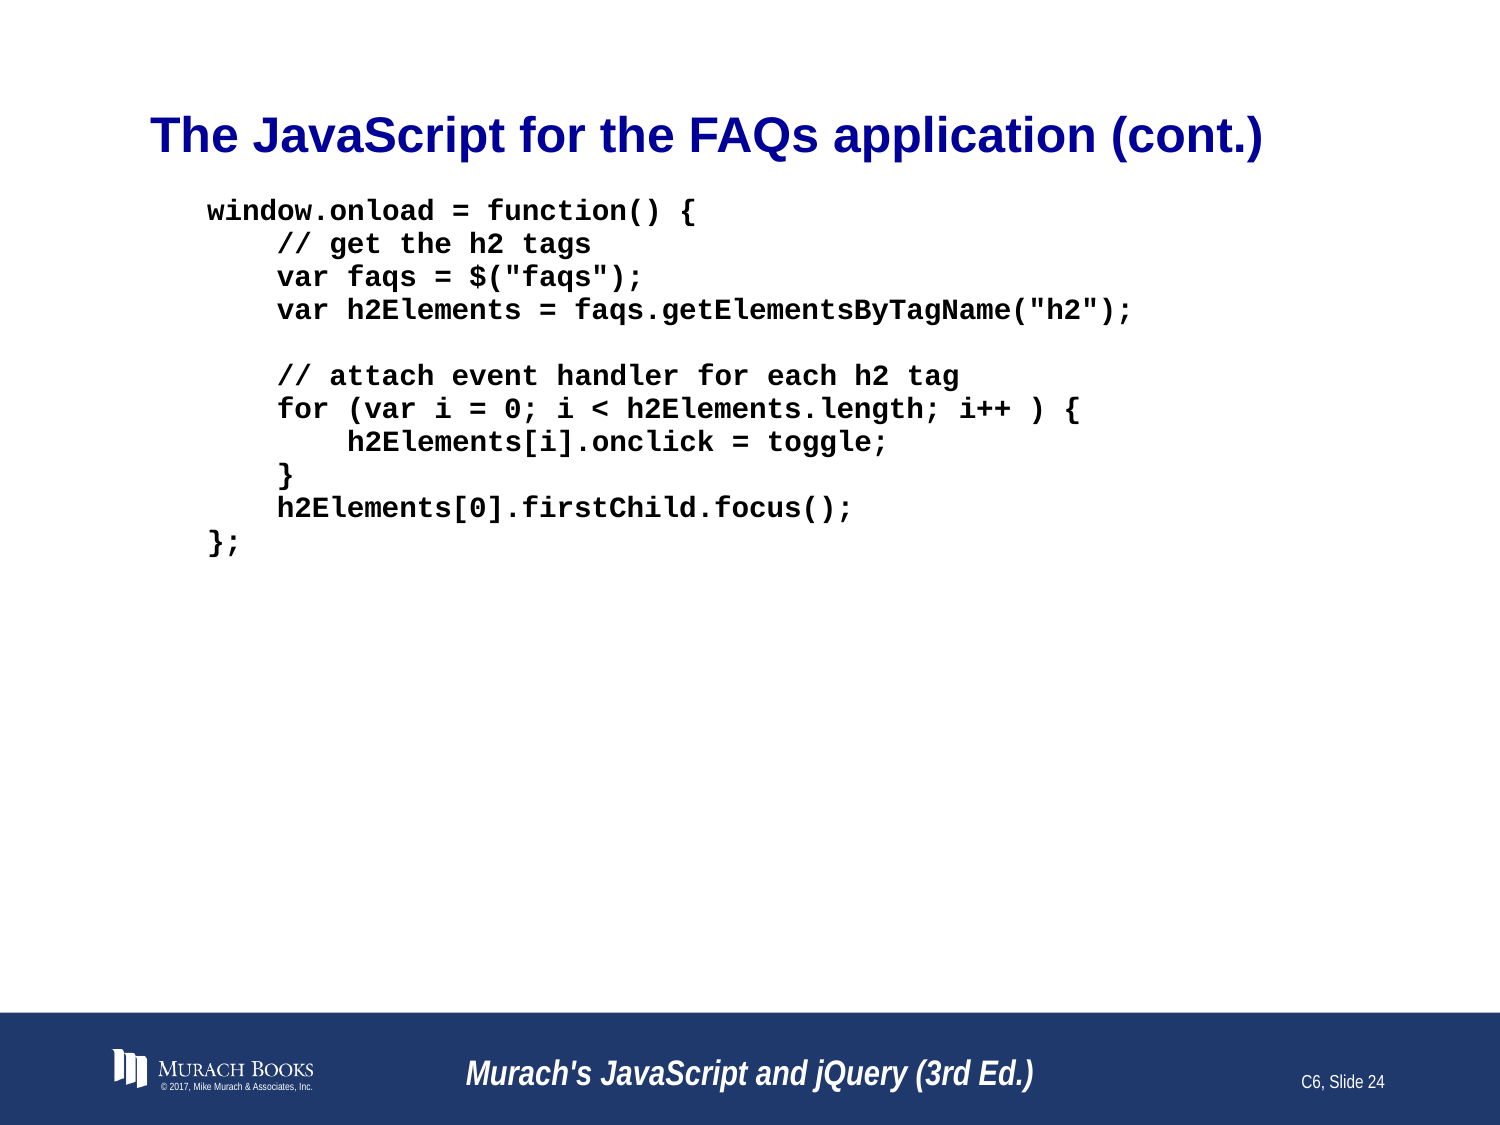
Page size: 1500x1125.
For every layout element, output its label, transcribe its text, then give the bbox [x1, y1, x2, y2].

footer © 2017, Mike Murach & Associates, Inc. [12, 1025, 463, 1100]
slide_number C6, Slide 24 [1087, 1025, 1400, 1100]
slide_number Murach's JavaScript and jQuery (3rd Ed.) [463, 1025, 1050, 1100]
title The JavaScript for the FAQs application (cont.) [150, 102, 1350, 164]
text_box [149, 196, 1350, 651]
